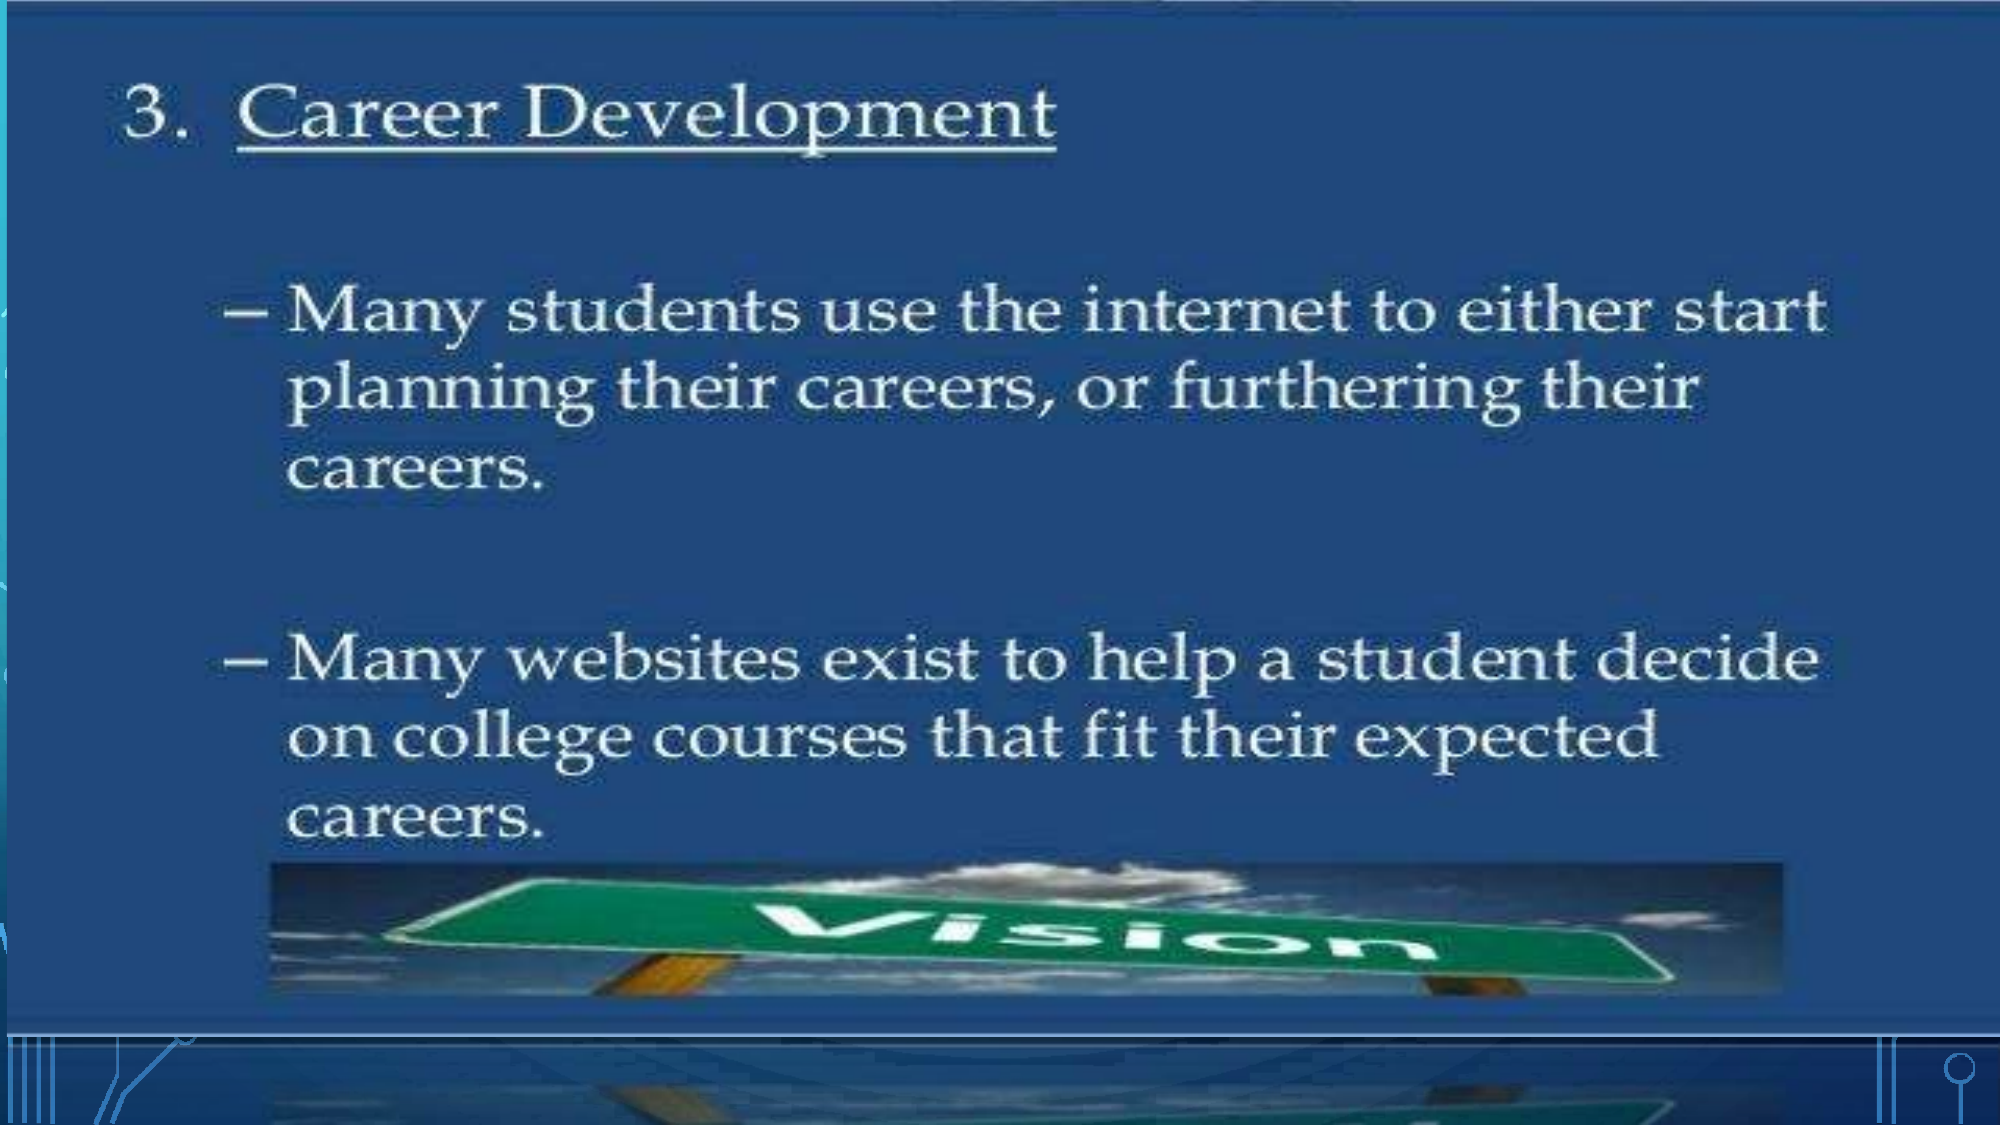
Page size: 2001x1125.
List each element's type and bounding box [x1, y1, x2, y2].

text_box [0, 0, 2000, 1125]
